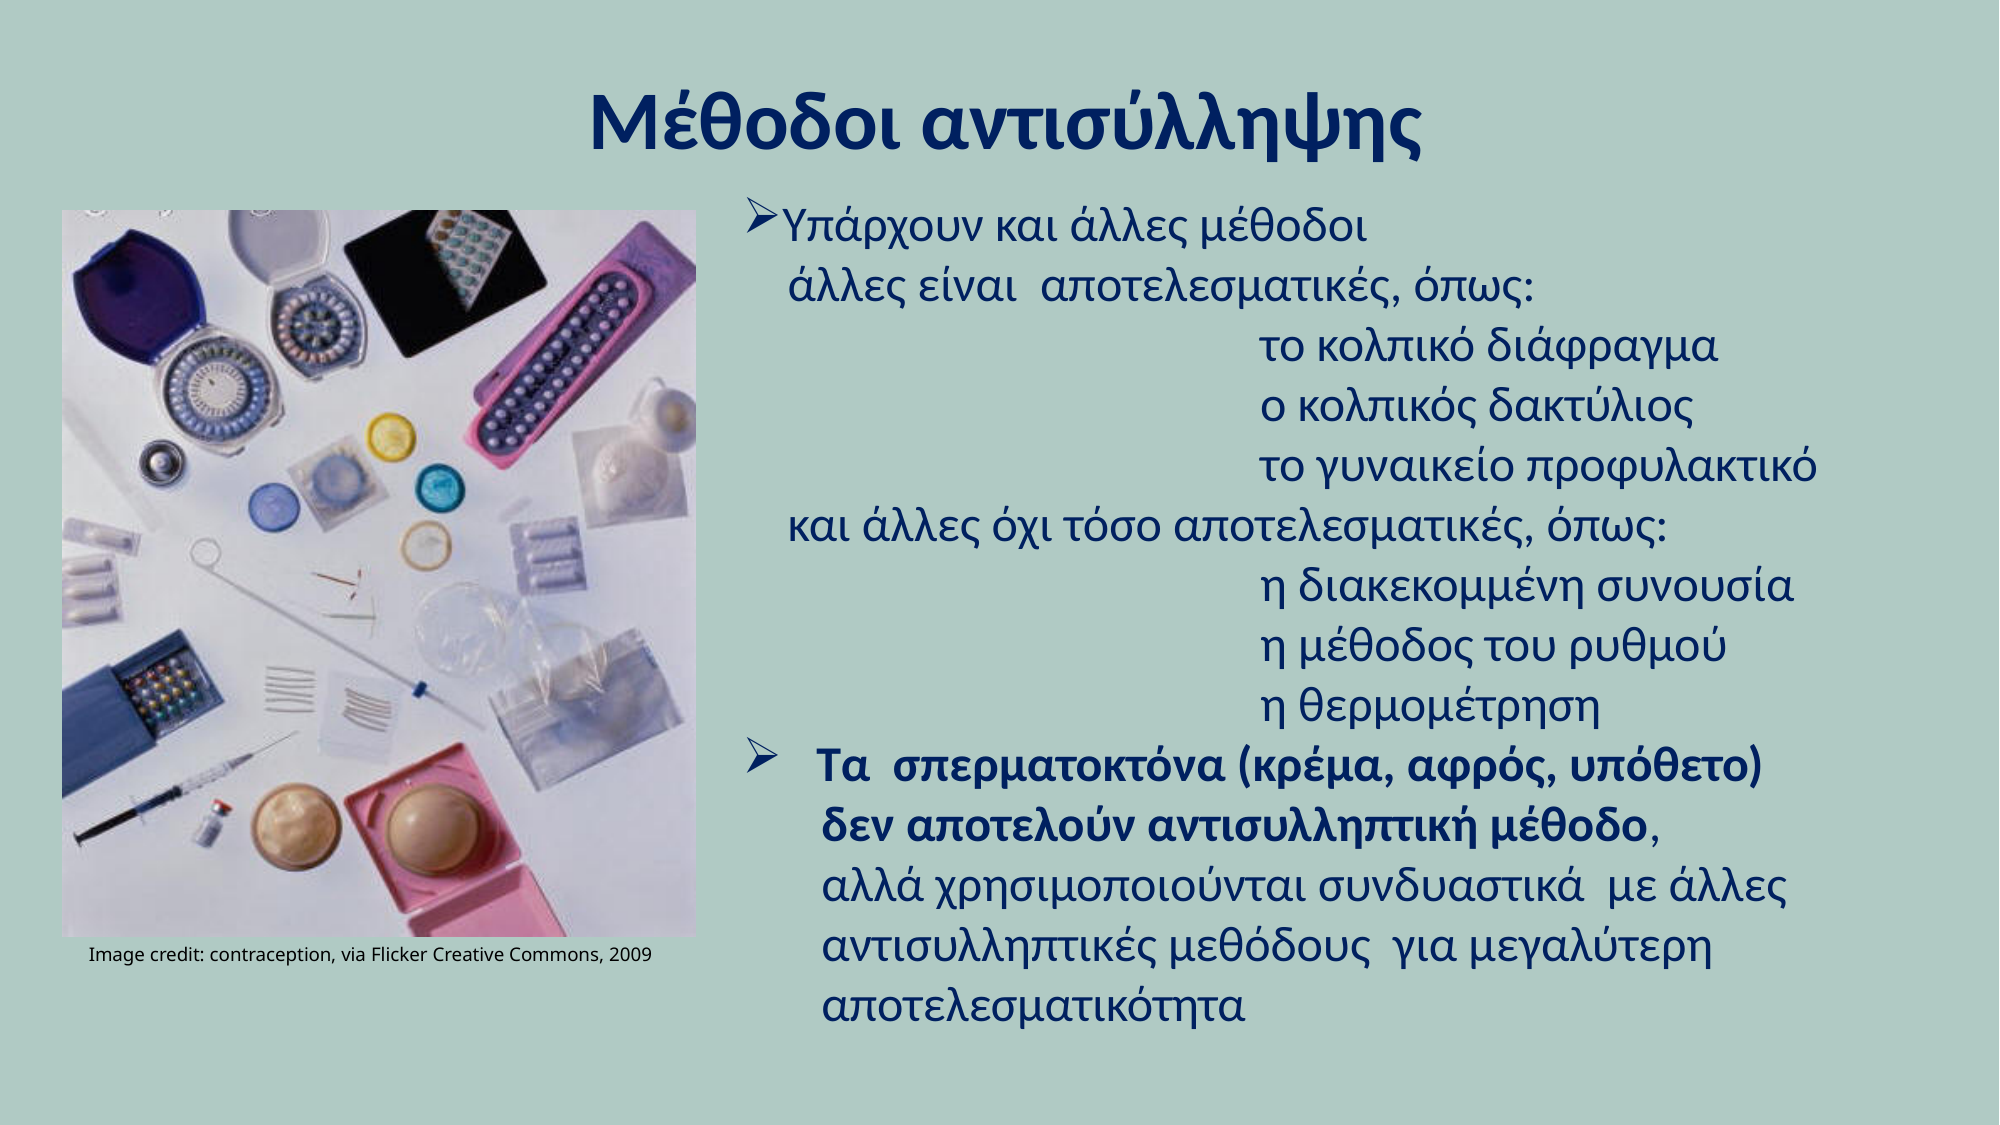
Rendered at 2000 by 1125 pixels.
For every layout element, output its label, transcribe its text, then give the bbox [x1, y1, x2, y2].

text_box Υπάρχουν και άλλες μέθοδοι άλλες είναι αποτελεσματικές, όπως: το κολπικό διάφραγμα ο κολπικός δακτύλιος το γυναικείο προφυλακτικό και άλλες όχι τόσο αποτελεσματικές, όπως: η διακεκομμένη συνουσία η μέθοδος του ρυθμού η θερμομέτρηση Τα σπερματοκτόνα (κρέμα, αφρός, υπόθετο) δεν αποτελούν αντισυλληπτική μέθοδο, αλλά χρησιμοποιούνται συνδυαστικά με άλλες αντισυλληπτικές μεθόδους για μεγαλύτερη αποτελεσματικότητα [727, 184, 1910, 1090]
text_box Μέθοδοι αντισύλληψης [413, 58, 1598, 211]
text_box Image credit: contraception, via Flicker Creative Commons, 2009 [73, 945, 667, 973]
picture [61, 210, 696, 937]
